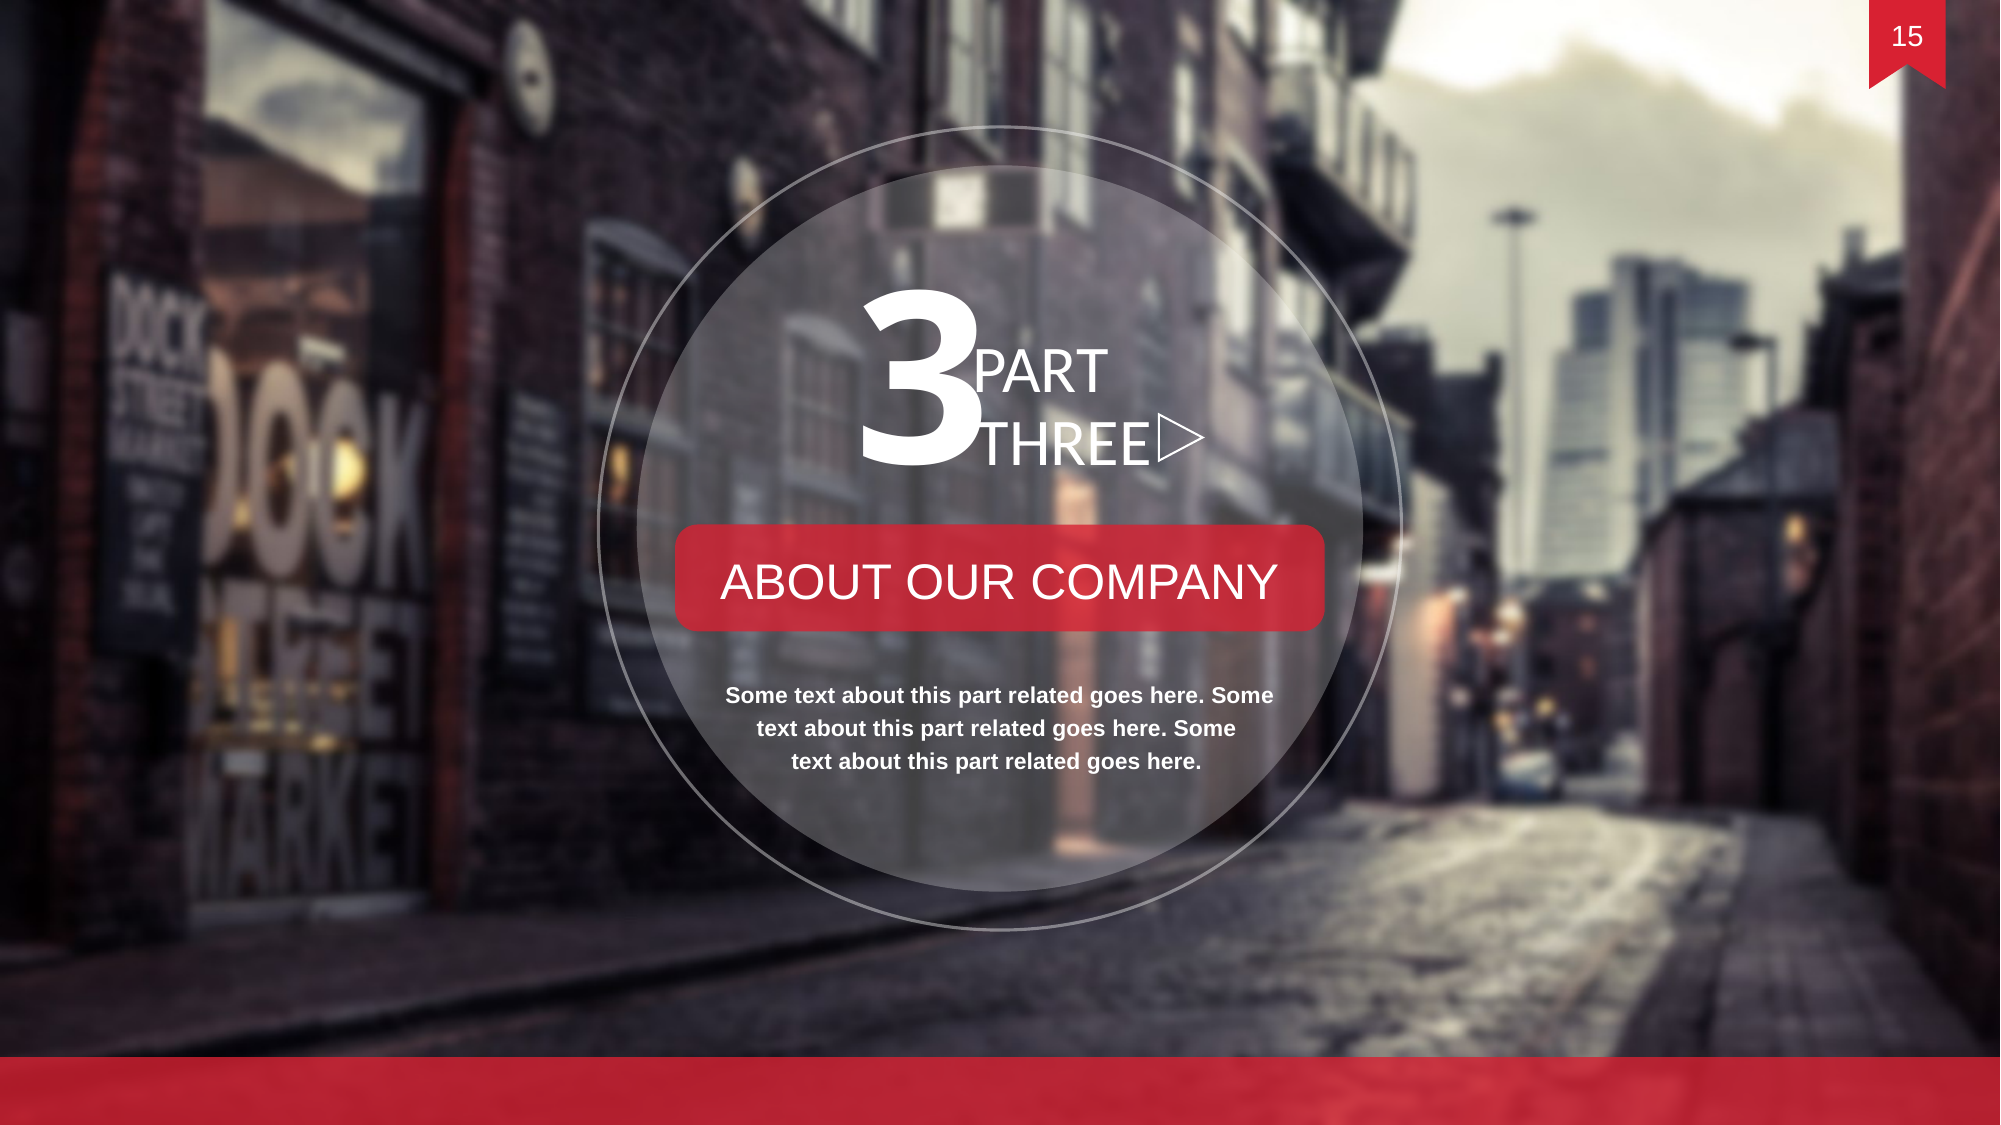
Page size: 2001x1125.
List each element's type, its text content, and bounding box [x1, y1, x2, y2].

picture [0, 0, 2000, 1056]
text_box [837, 216, 1203, 523]
text_box [0, 1056, 2000, 1125]
text_box Some text about this part related goes here. Some text about this part related goes here. Some text about this part related goes here. [687, 667, 1312, 782]
text_box ABOUT OUR COMPANY [705, 541, 1295, 617]
text_box [597, 125, 1403, 932]
